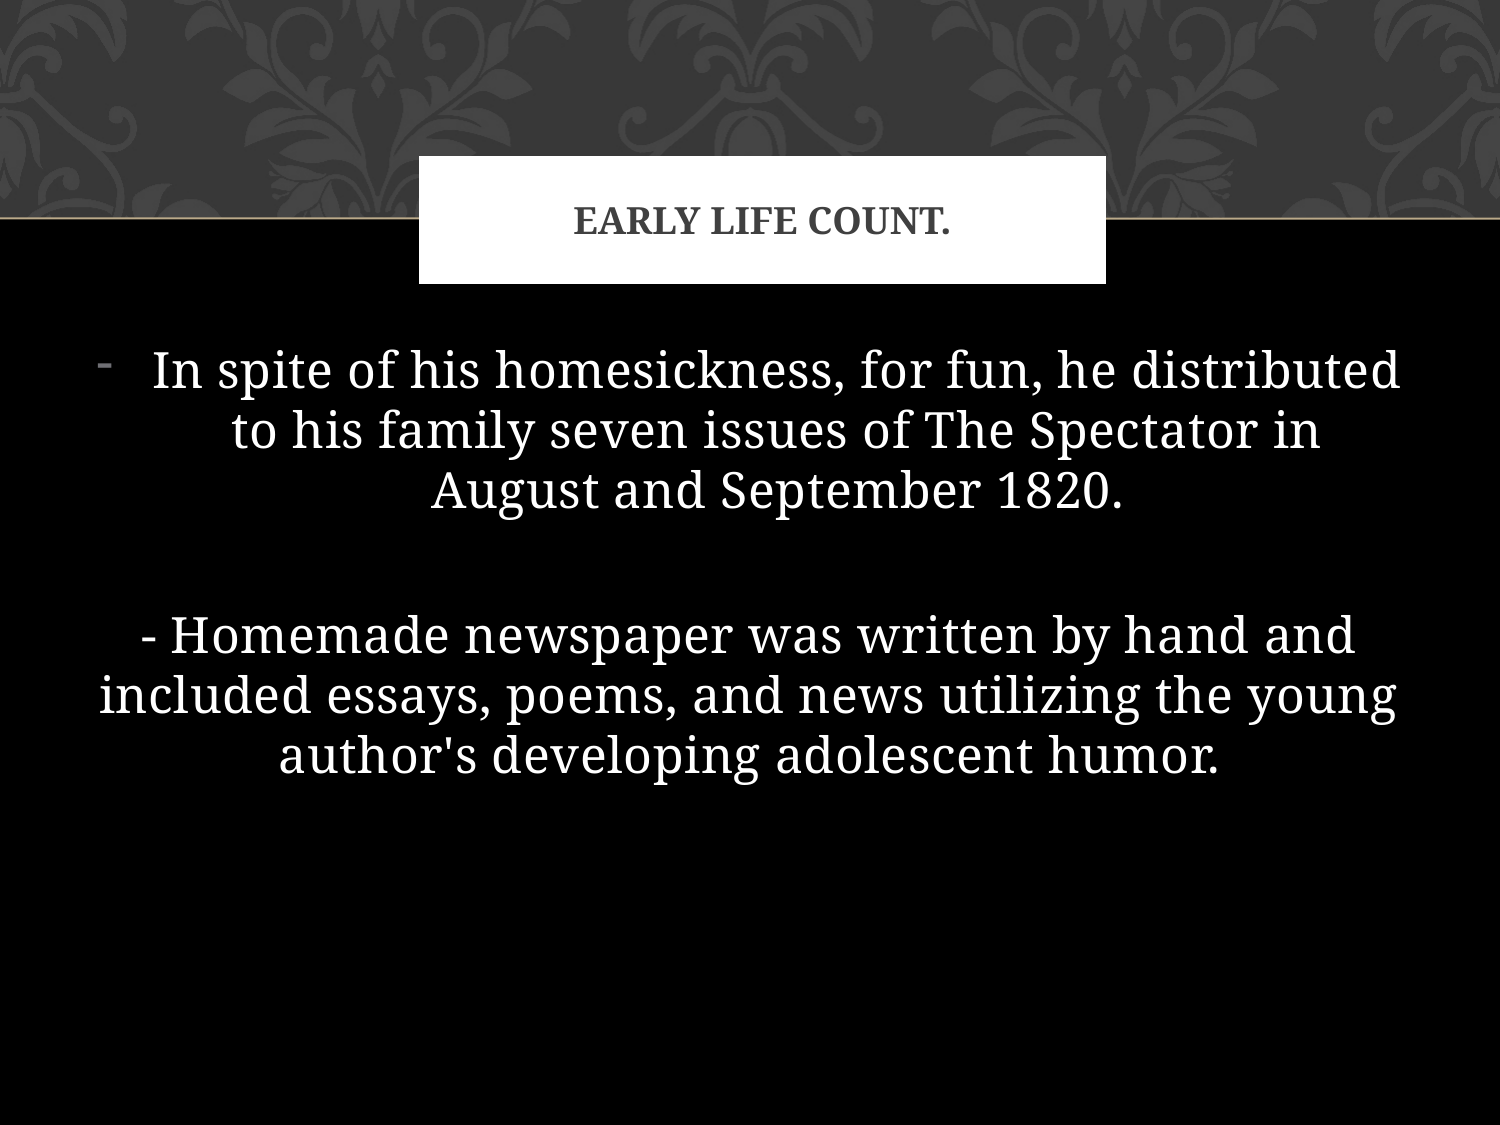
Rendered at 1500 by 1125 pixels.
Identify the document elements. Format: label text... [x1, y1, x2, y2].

title Early Life count. [419, 156, 1106, 284]
list In spite of his homesickness, for fun, he distributed to his family seven issues of The Spectator in August and September 1820. - Homemade newspaper was written by hand and included essays, poems, and news utilizing the young author's developing adolescent humor. [75, 331, 1425, 1000]
